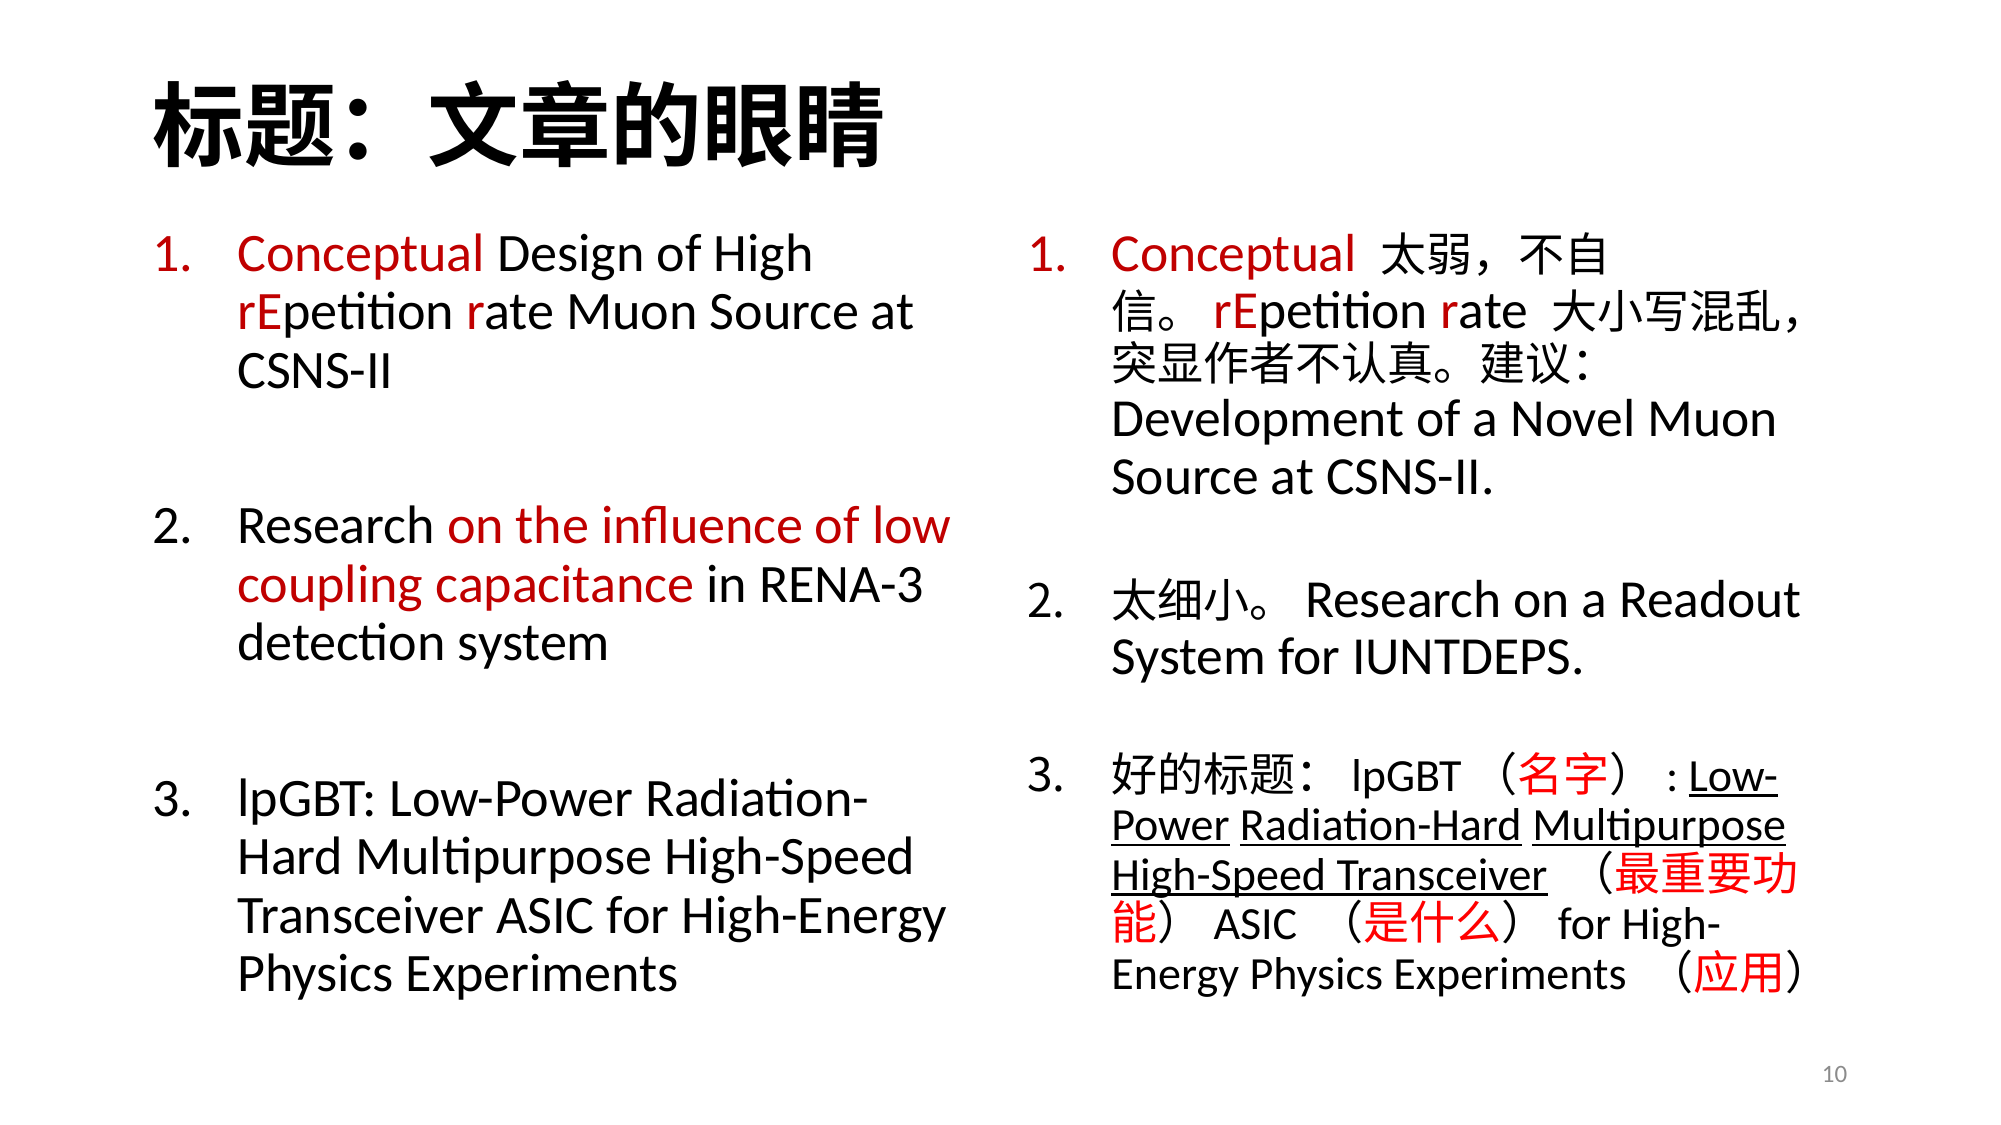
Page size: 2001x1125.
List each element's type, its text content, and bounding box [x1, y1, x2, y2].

list Conceptual 太弱，不自信。rEpetition rate 大小写混乱，突显作者不认真。建议： Development of a Novel Muon Source at CSNS-II. 太细小。Research on a Readout System for IUNTDEPS. 好的标题：lpGBT（名字）: Low-Power Radiation-Hard Multipurpose High-Speed Transceiver （最重要功能）ASIC （是什么）for High-Energy Physics Experiments （应用） [1012, 217, 1863, 1014]
list Conceptual Design of High rEpetition rate Muon Source at CSNS-II Research on the influence of low coupling capacitance in RENA-3 detection system lpGBT: Low-Power Radiation-Hard Multipurpose High-Speed Transceiver ASIC for High-Energy Physics Experiments [137, 217, 988, 1014]
title 标题：文章的眼睛 [137, 59, 1863, 200]
slide_number 10 [1412, 1042, 1863, 1103]
